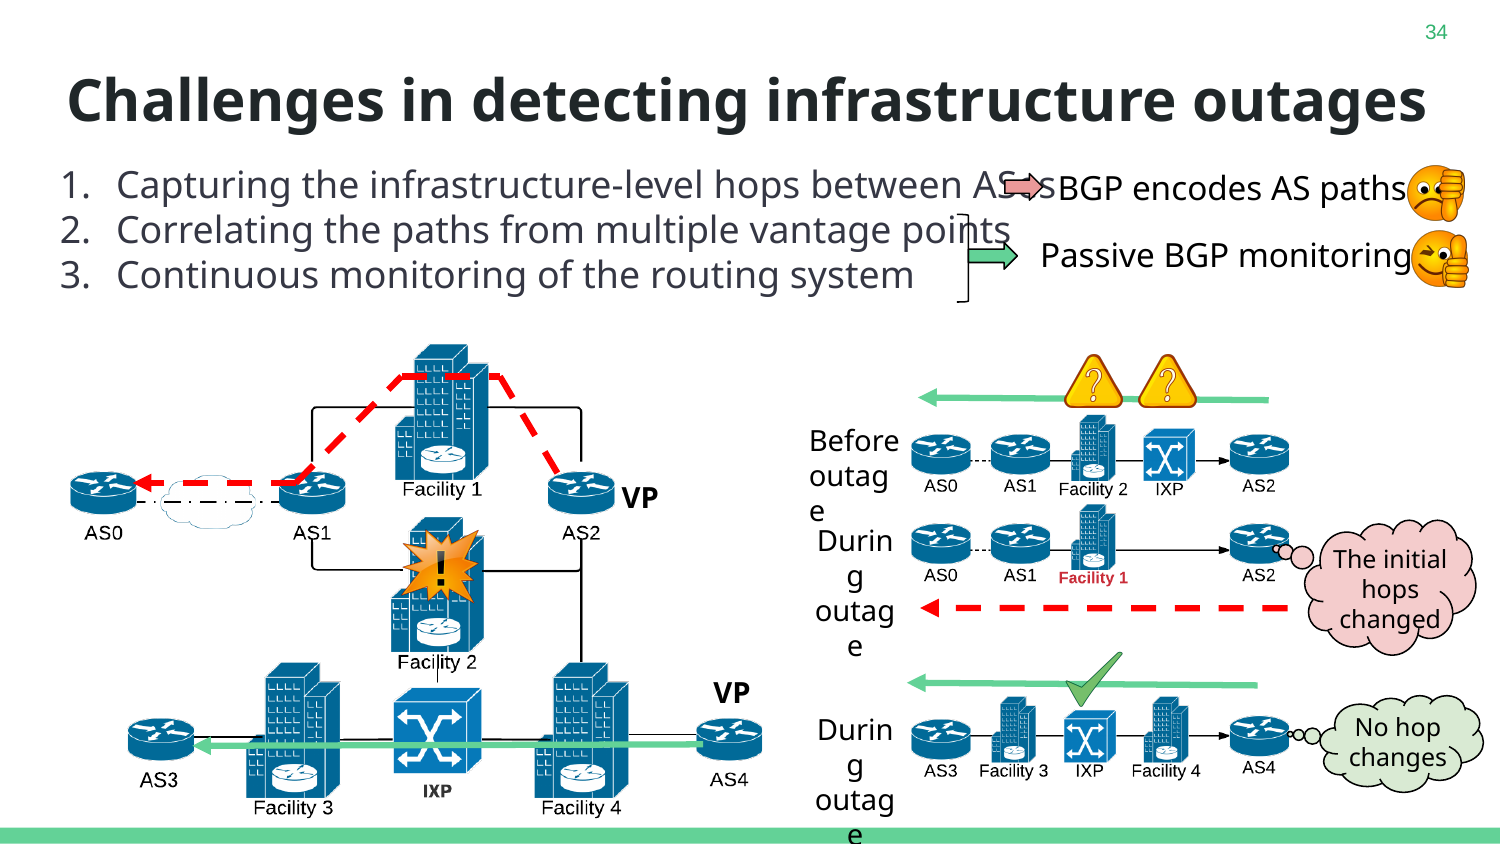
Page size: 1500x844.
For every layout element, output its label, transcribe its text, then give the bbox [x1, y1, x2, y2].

picture [1409, 228, 1469, 288]
text_box [1395, 520, 1453, 528]
text_box [956, 214, 969, 303]
picture [32, 316, 800, 825]
text_box [1325, 767, 1461, 793]
text_box [1004, 173, 1042, 201]
text_box [1310, 549, 1314, 566]
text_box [917, 397, 1058, 401]
text_box [1310, 728, 1320, 745]
text_box [1465, 542, 1476, 609]
picture [906, 354, 1306, 597]
text_box BGP encodes AS paths [1042, 151, 1458, 217]
slide_number 34 [1410, 0, 1500, 64]
text_box [1308, 566, 1450, 656]
text_box [1367, 523, 1391, 528]
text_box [499, 376, 558, 474]
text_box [132, 764, 192, 800]
picture [1406, 164, 1465, 223]
text_box Capturing the infrastructure-level hops between ASes Correlating the paths from multiple vantage points Continuous monitoring of the routing system [26, 146, 1356, 241]
text_box During outage [804, 507, 901, 587]
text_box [1127, 682, 1258, 686]
text_box Before outage [804, 407, 904, 487]
text_box The initial hops changed [1316, 528, 1465, 626]
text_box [906, 682, 1058, 686]
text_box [1202, 397, 1269, 401]
text_box [969, 242, 1018, 270]
text_box During outage [804, 696, 901, 776]
text_box [1476, 714, 1484, 758]
text_box No hop changes [1320, 696, 1476, 767]
title Challenges in detecting infrastructure outages [51, 48, 1476, 142]
picture [906, 650, 1306, 790]
text_box Passive BGP monitoring [1025, 219, 1440, 297]
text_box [295, 376, 402, 484]
